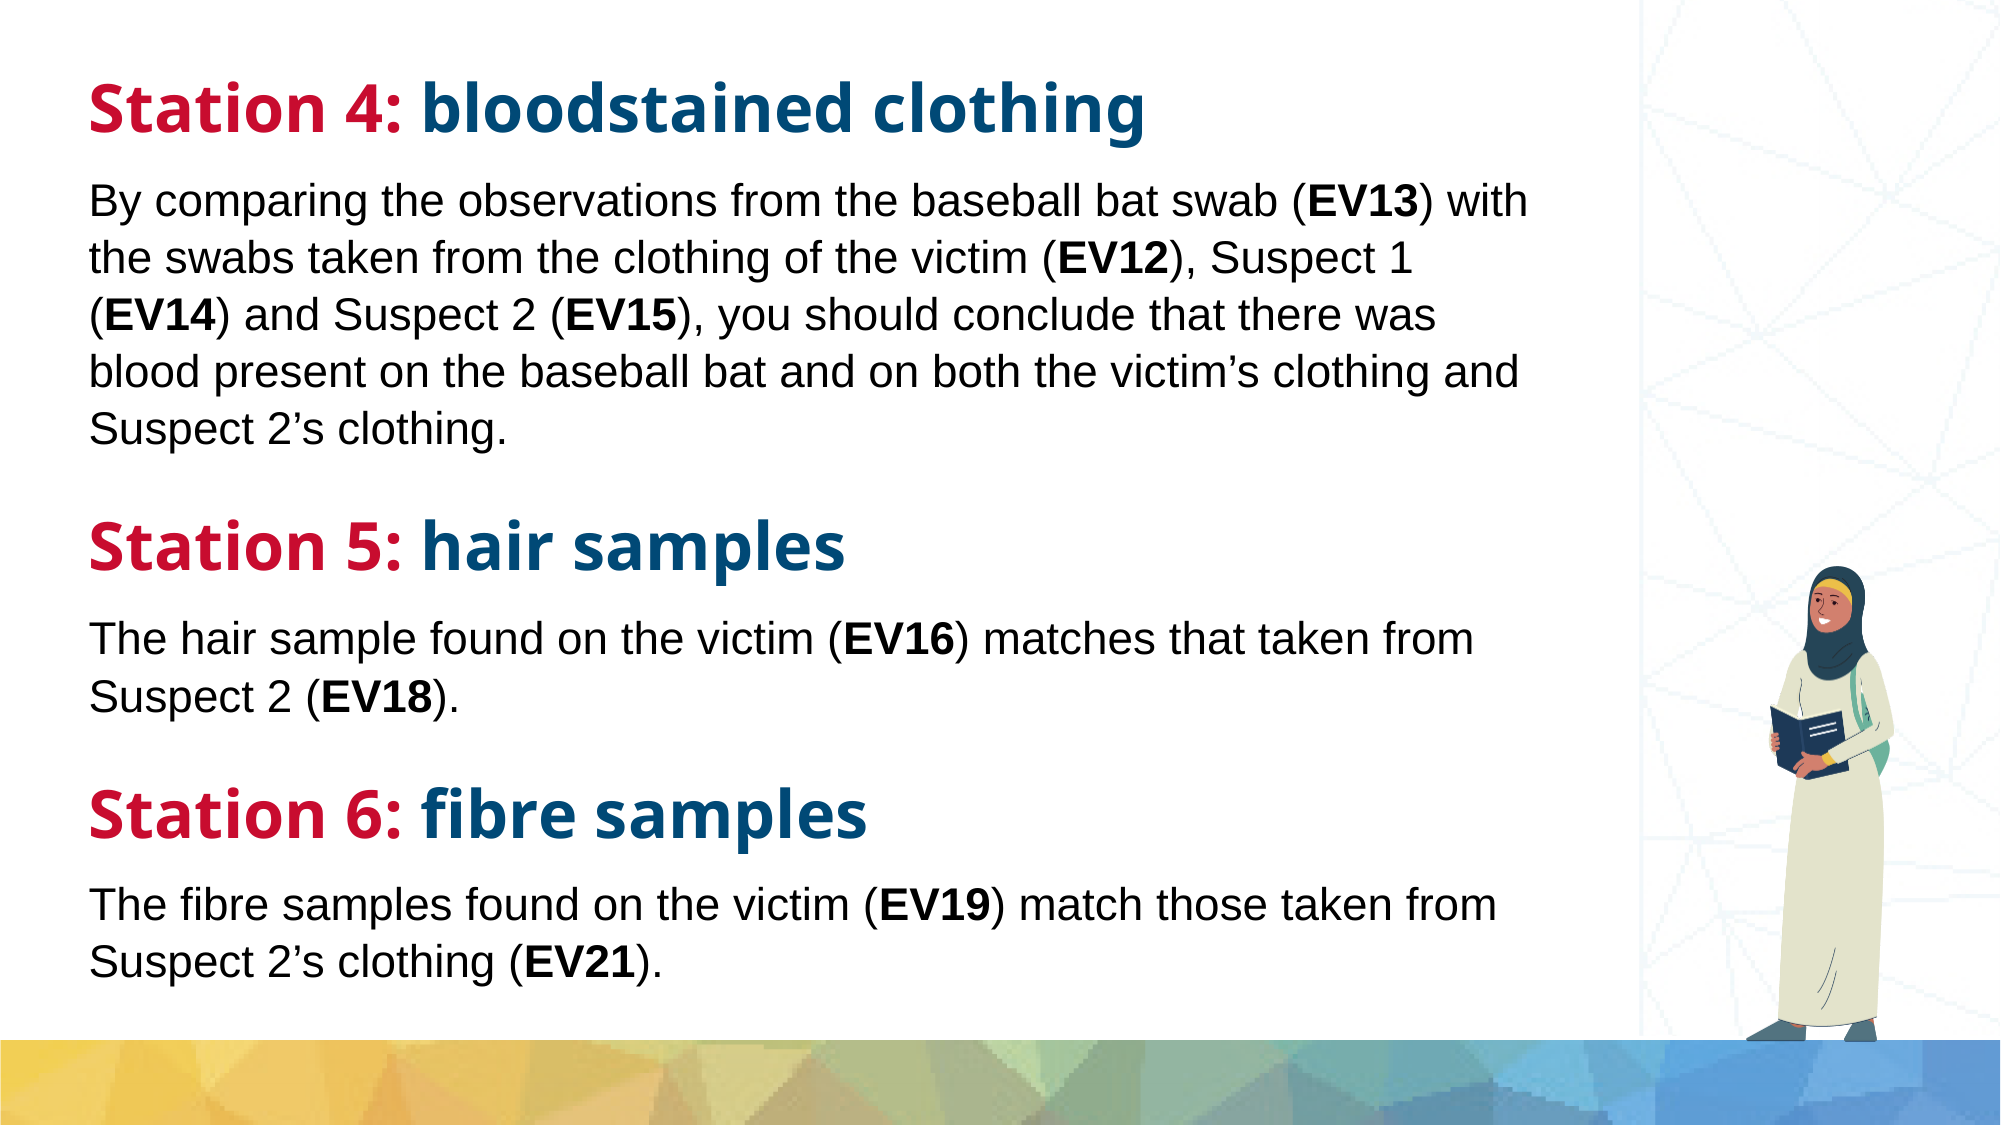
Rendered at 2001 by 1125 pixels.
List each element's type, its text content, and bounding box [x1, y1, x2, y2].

picture [0, 0, 2001, 1125]
list Station 4: bloodstained clothing By comparing the observations from the baseball bat swab (EV13) with the swabs taken from the clothing of the victim (EV12), Suspect 1 (EV14) and Suspect 2 (EV15), you should conclude that there was blood present on the baseball bat and on both the victim’s clothing and Suspect 2’s clothing. Station 5: hair samples The hair sample found on the victim (EV16) matches that taken from Suspect 2 (EV18). Station 6: fibre samples The fibre samples found on the victim (EV19) match those taken from Suspect 2’s clothing (EV21). [88, 88, 1553, 1027]
